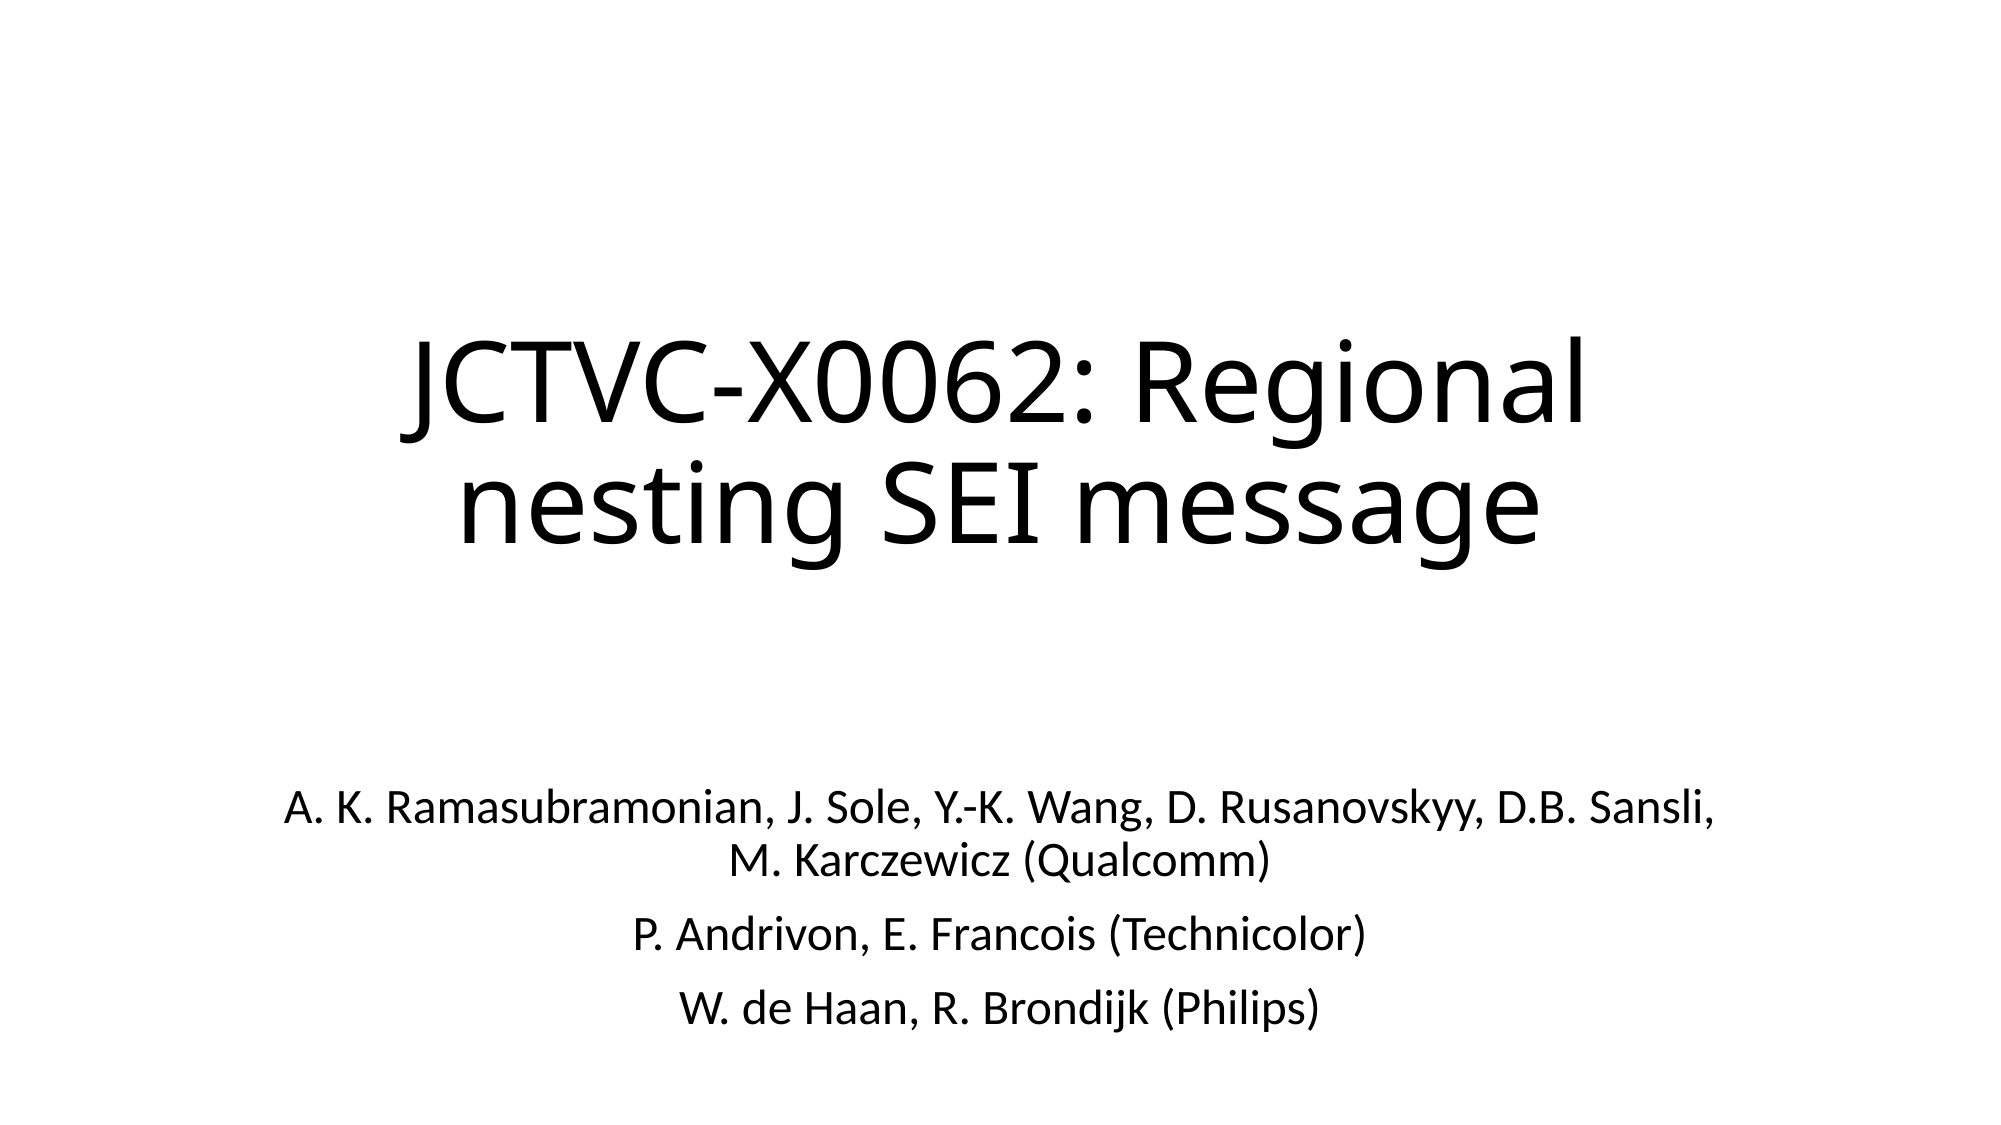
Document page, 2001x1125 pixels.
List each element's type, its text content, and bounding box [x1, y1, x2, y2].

subtitle A. K. Ramasubramonian, J. Sole, Y.-K. Wang, D. Rusanovskyy, D.B. Sansli, M. Karczewicz (Qualcomm) P. Andrivon, E. Francois (Technicolor) W. de Haan, R. Brondijk (Philips) [249, 773, 1750, 1045]
title JCTVC-X0062: Regional nesting SEI message [249, 184, 1750, 576]
